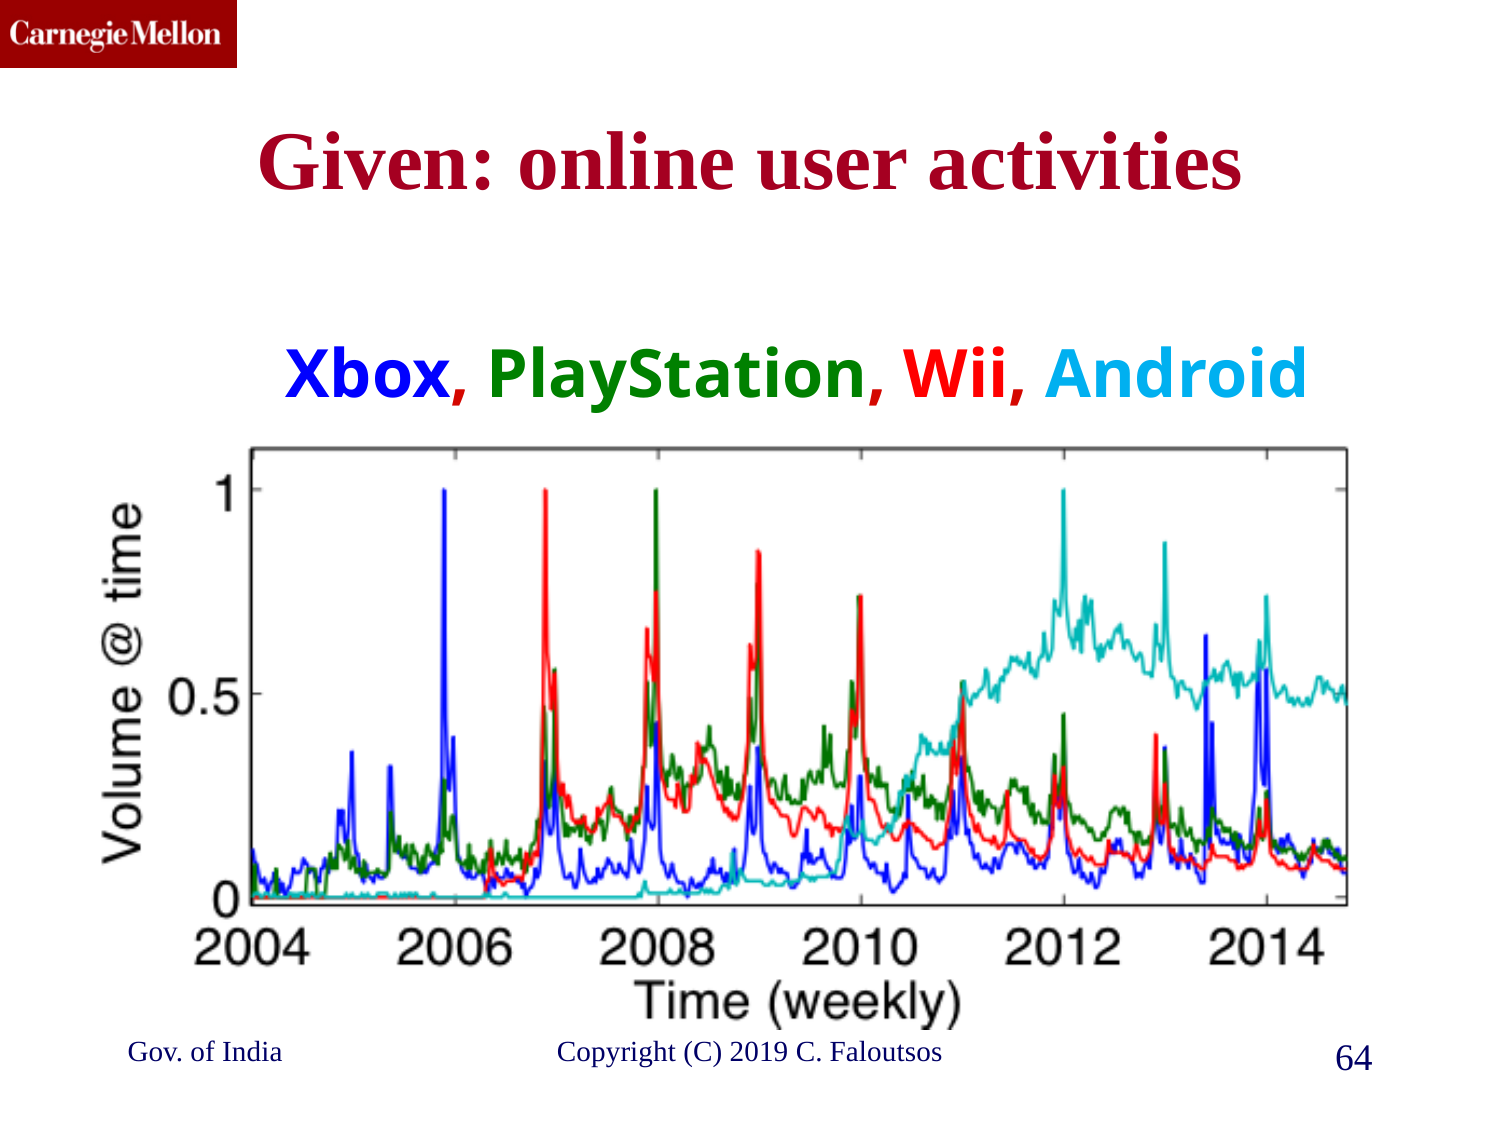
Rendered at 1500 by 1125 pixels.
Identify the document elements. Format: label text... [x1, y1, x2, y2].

title Given: online user activities [112, 99, 1388, 213]
slide_number Gov. of India [112, 1038, 426, 1101]
text_box Xbox, PlayStation, Wii, Android [270, 323, 1343, 417]
picture [85, 419, 1369, 1030]
footer Copyright (C) 2019 C. Faloutsos [512, 1038, 988, 1101]
picture [0, 0, 237, 68]
slide_number 64 [1074, 1024, 1388, 1101]
